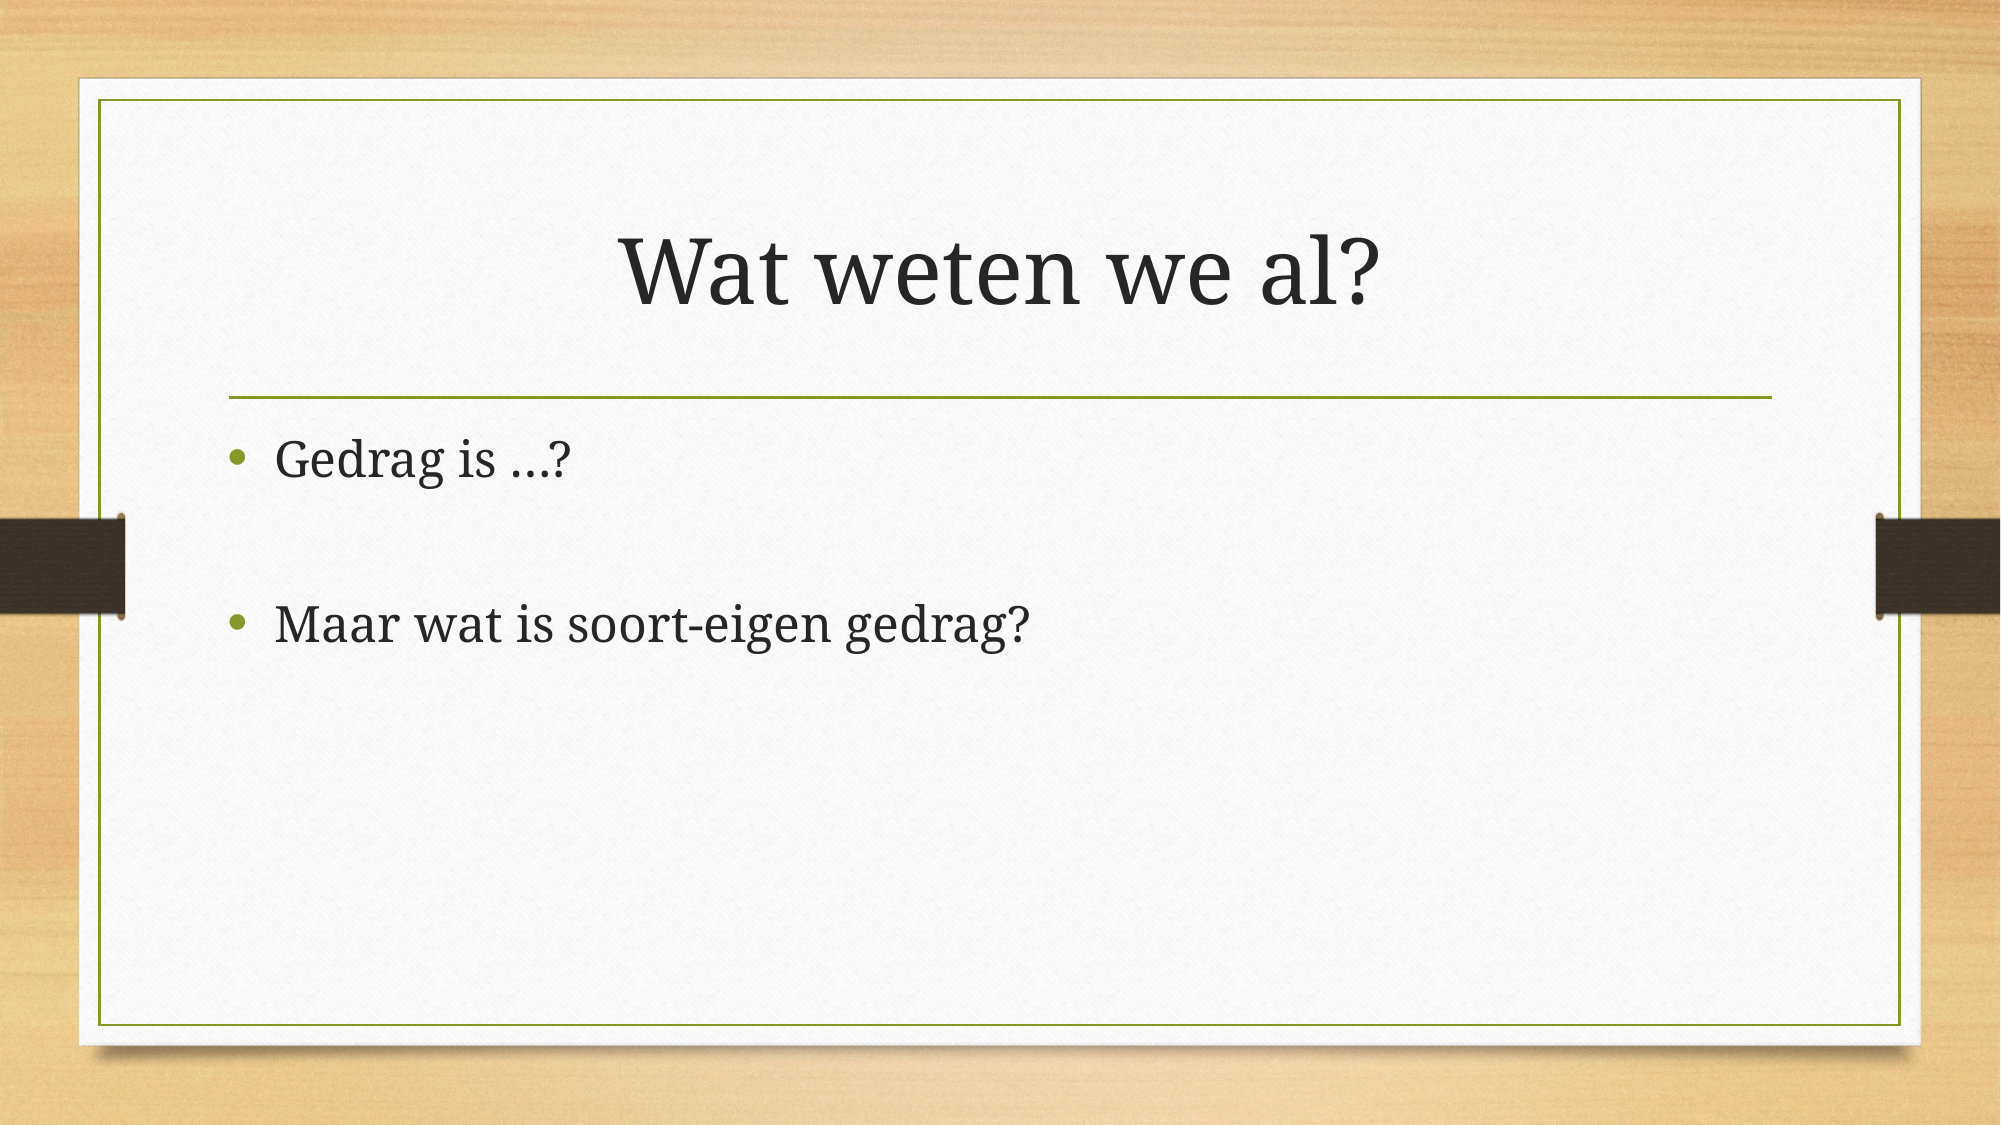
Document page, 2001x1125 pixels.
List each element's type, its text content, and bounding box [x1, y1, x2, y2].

picture [0, 0, 2001, 1125]
list Gedrag is …? Maar wat is soort-eigen gedrag? [212, 419, 1788, 964]
title Wat weten we al? [212, 161, 1788, 375]
